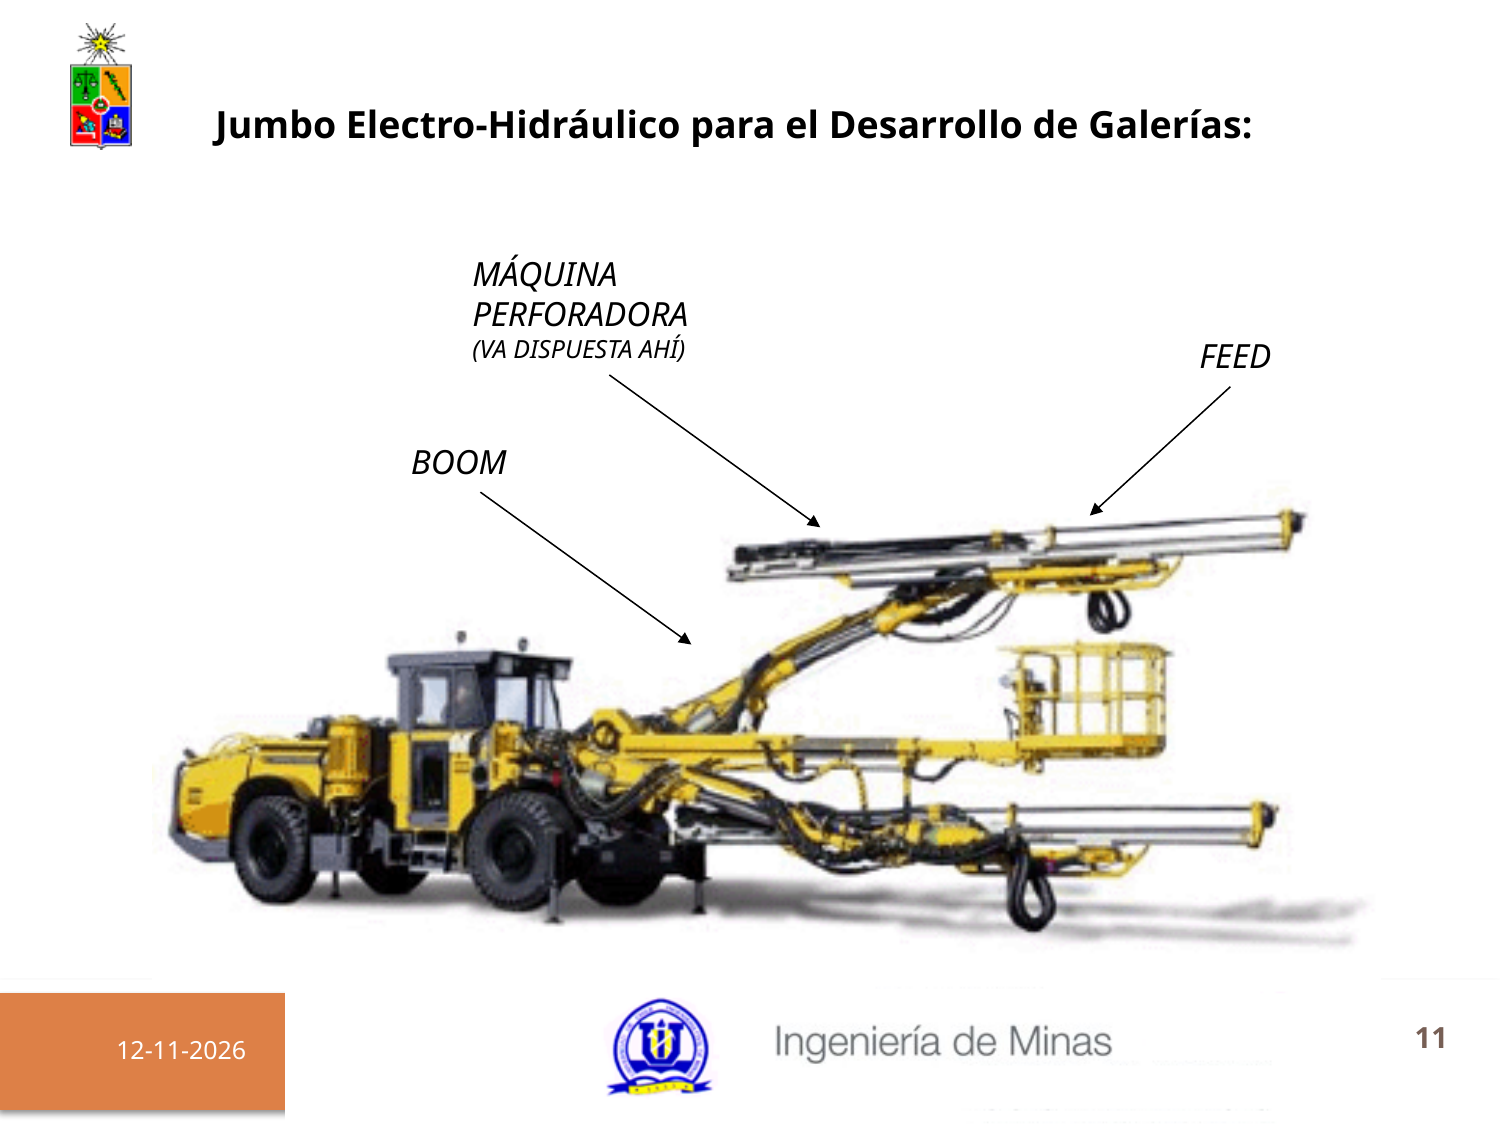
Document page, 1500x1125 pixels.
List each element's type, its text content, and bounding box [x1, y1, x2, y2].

text_box Feed [1184, 328, 1287, 383]
text_box Máquina Perforadora (va dispuesta ahí) [457, 246, 713, 371]
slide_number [12, 995, 279, 1108]
picture [152, 386, 1500, 1125]
text_box Jumbo Electro-Hidráulico para el Desarrollo de Galerías: [200, 93, 1269, 154]
picture [69, 23, 132, 151]
